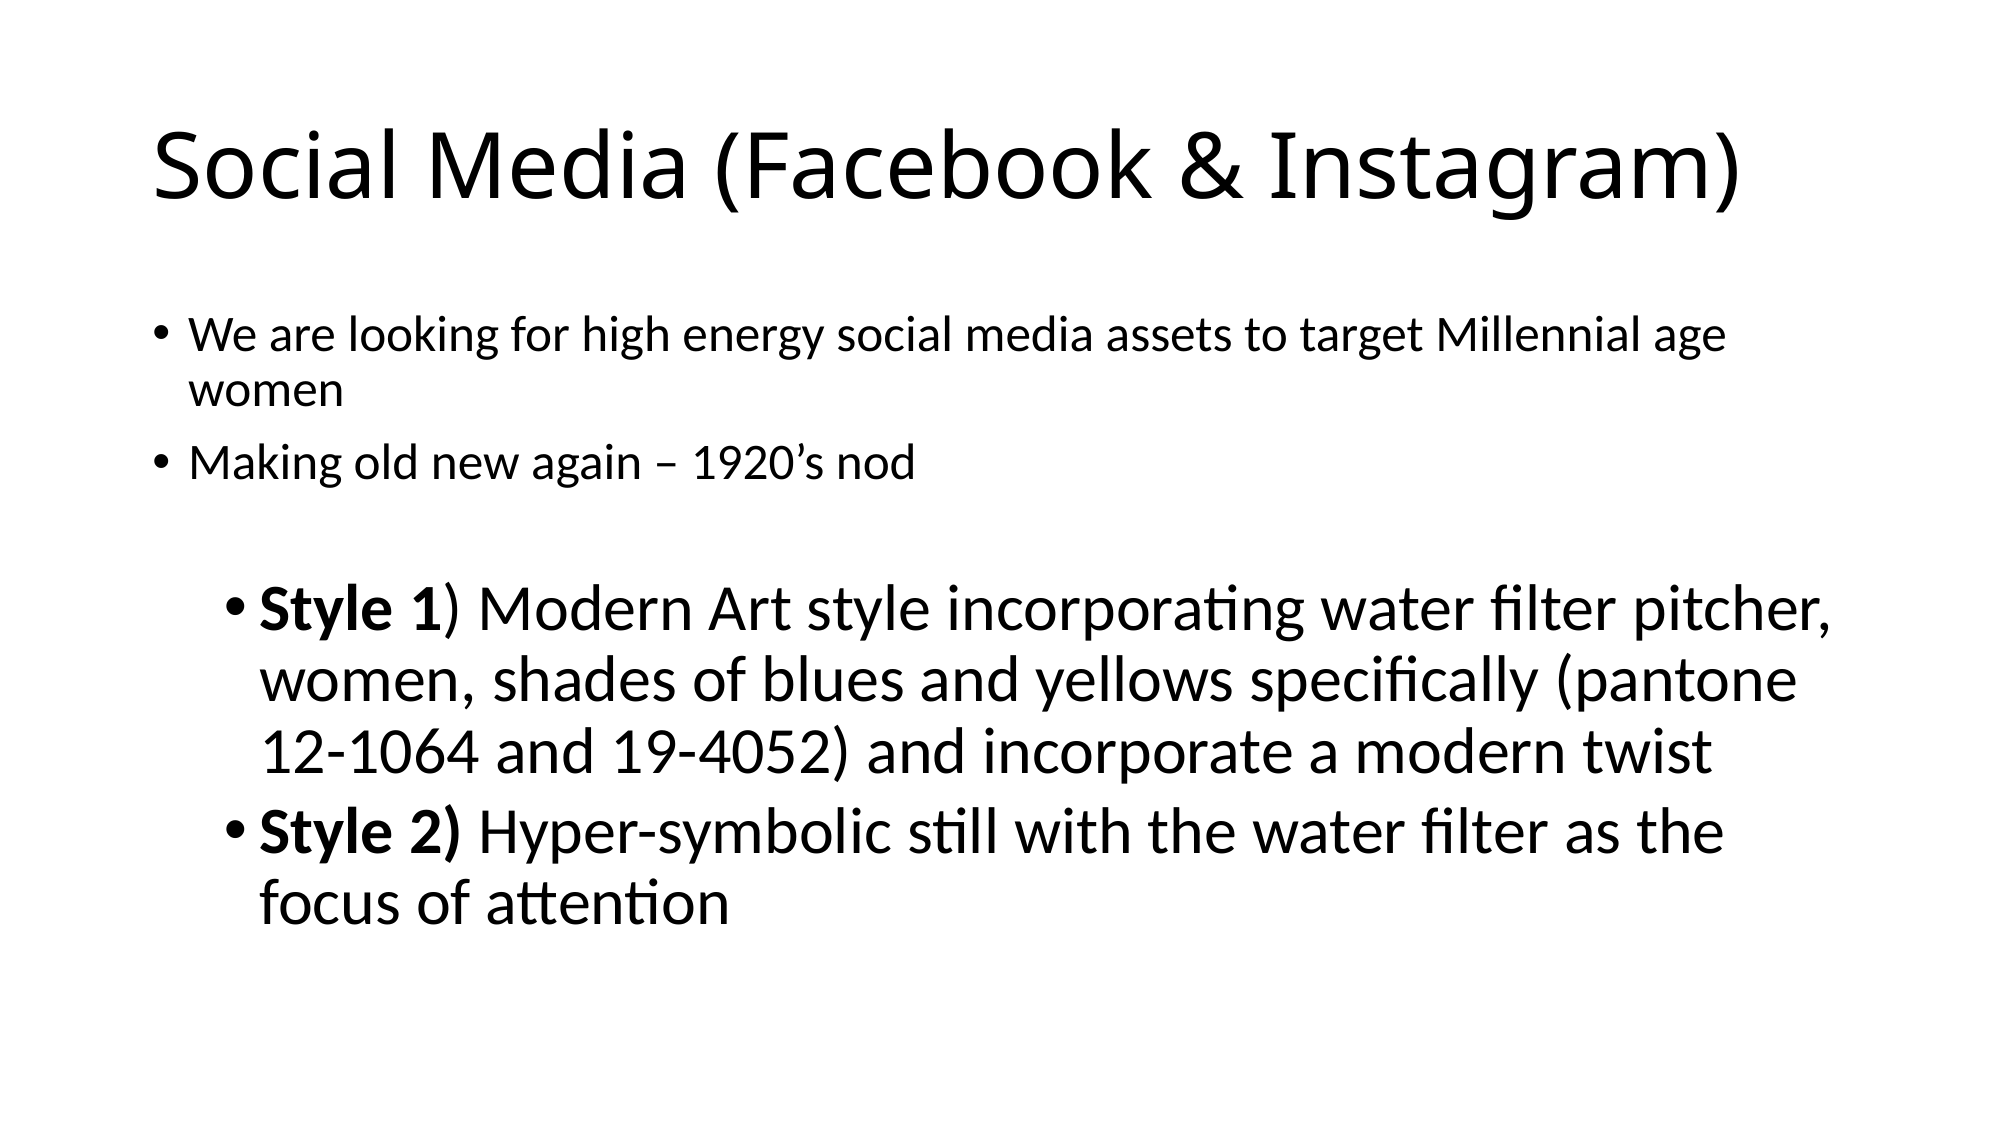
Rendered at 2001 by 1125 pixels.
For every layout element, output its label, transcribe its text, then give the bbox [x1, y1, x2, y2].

title Social Media (Facebook & Instagram) [137, 59, 1863, 278]
list We are looking for high energy social media assets to target Millennial age women Making old new again – 1920’s nod Style 1) Modern Art style incorporating water filter pitcher, women, shades of blues and yellows specifically (pantone 12-1064 and 19-4052) and incorporate a modern twist Style 2) Hyper-symbolic still with the water filter as the focus of attention [137, 299, 1863, 1014]
